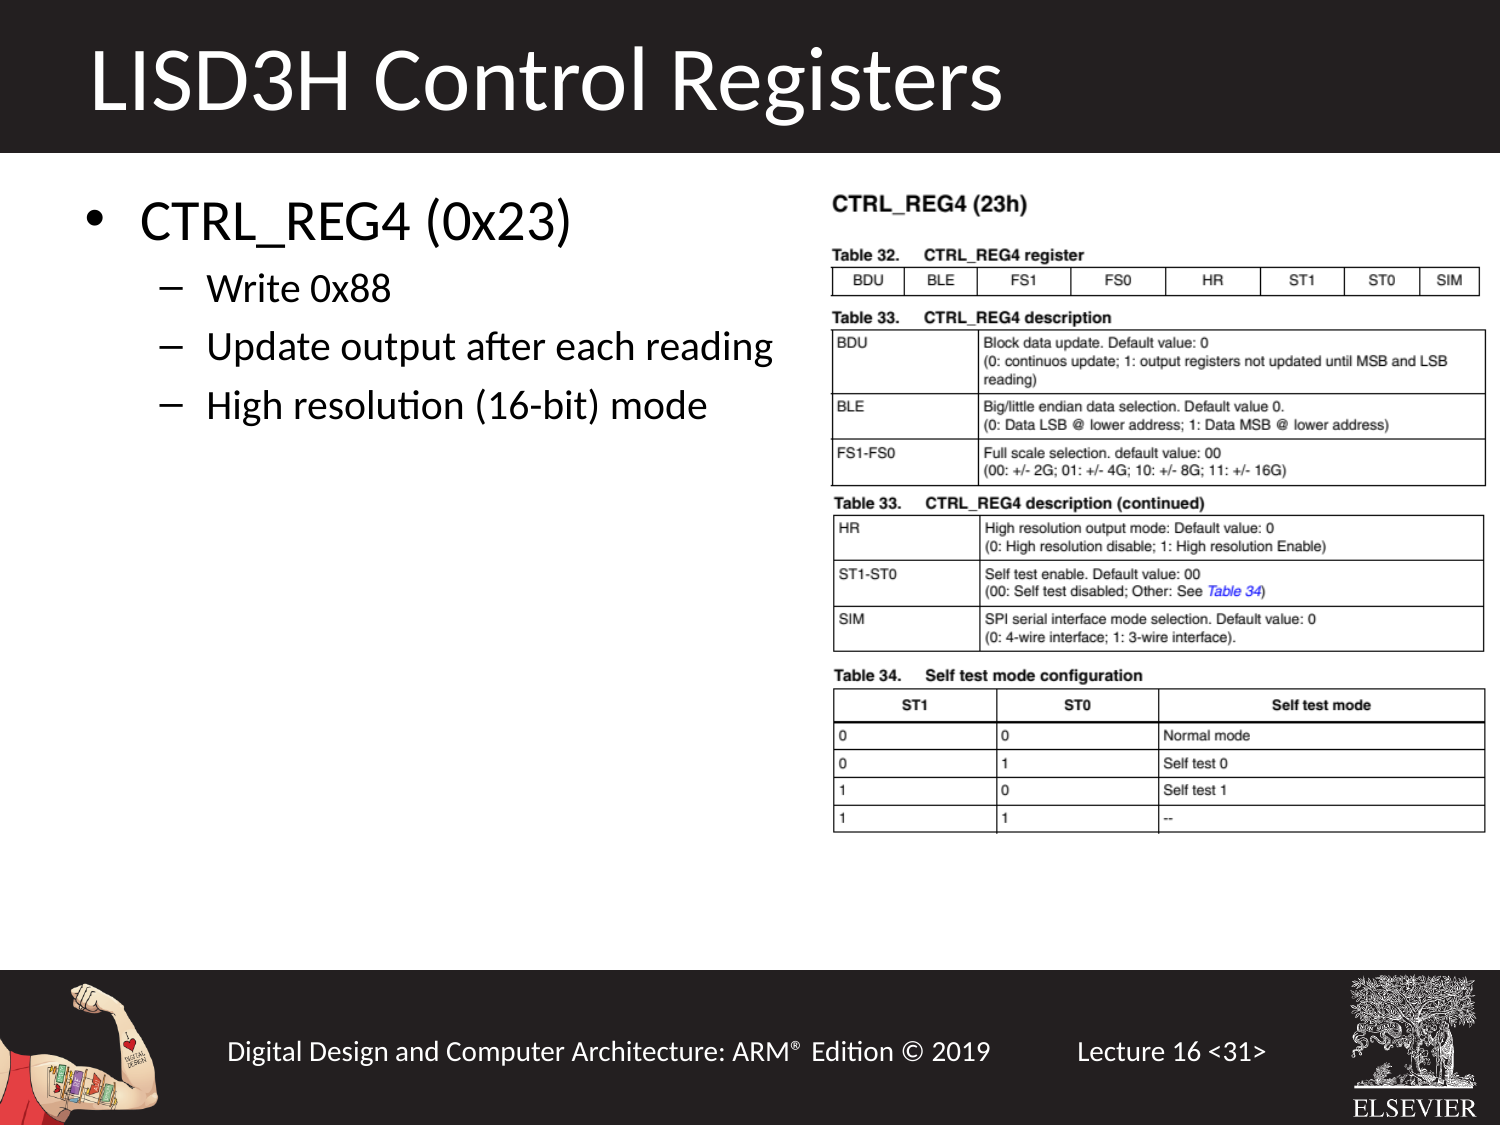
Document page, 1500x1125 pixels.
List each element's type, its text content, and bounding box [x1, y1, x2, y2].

picture [826, 186, 1492, 838]
text_box CTRL_REG4 (0x23) Write 0x88 Update output after each reading High resolution (16-bit) mode [69, 174, 1470, 918]
text_box LISD3H Control Registers [75, 11, 1375, 136]
picture [0, 979, 163, 1125]
picture [1350, 974, 1477, 1117]
